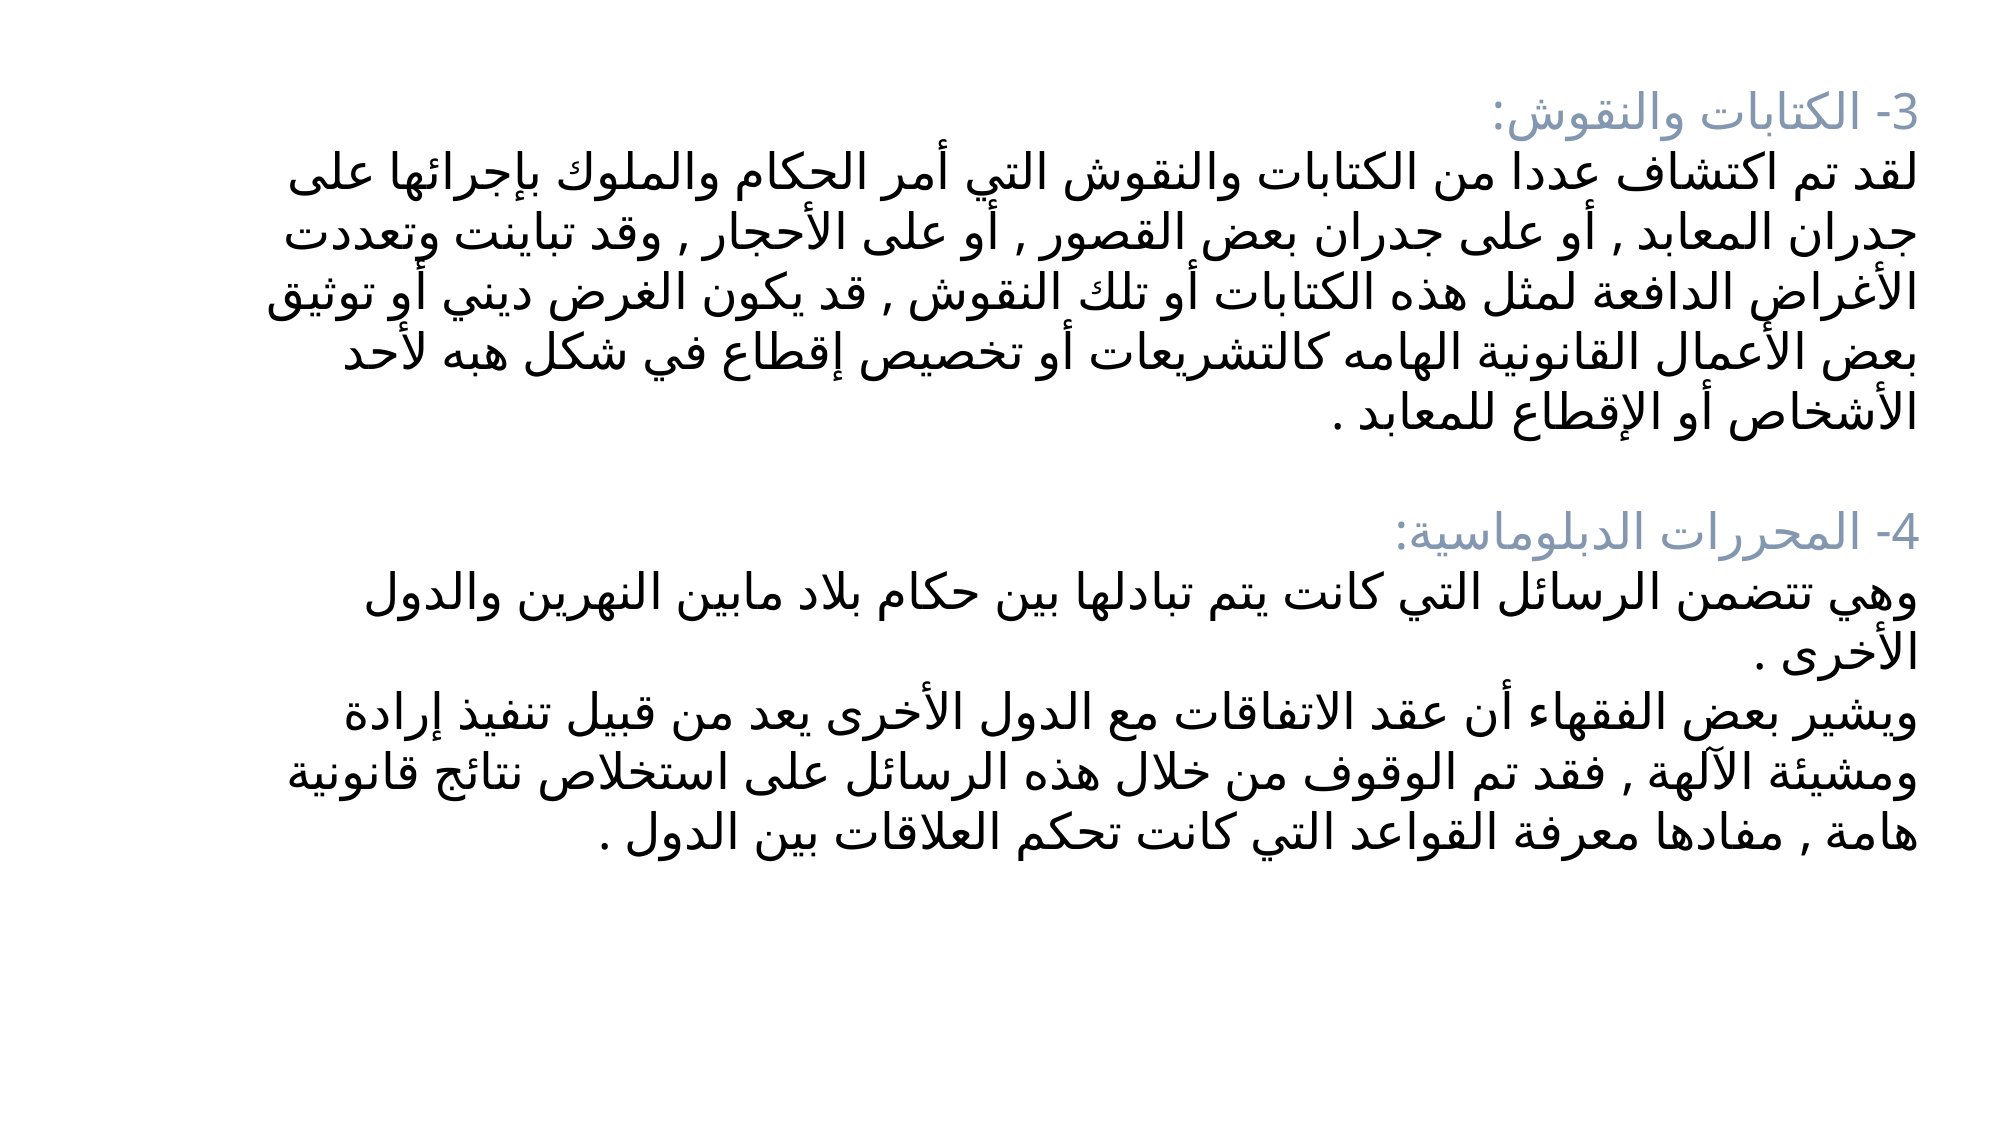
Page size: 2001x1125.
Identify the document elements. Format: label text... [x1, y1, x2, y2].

text_box 3- الكتابات والنقوش: لقد تم اكتشاف عددا من الكتابات والنقوش التي أمر الحكام والملوك بإجرائها على جدران المعابد , أو على جدران بعض القصور , أو على الأحجار , وقد تباينت وتعددت الأغراض الدافعة لمثل هذه الكتابات أو تلك النقوش , قد يكون الغرض ديني أو توثيق بعض الأعمال القانونية الهامه كالتشريعات أو تخصيص إقطاع في شكل هبه لأحد الأشخاص أو الإقطاع للمعابد . 4- المحررات الدبلوماسية: وهي تتضمن الرسائل التي كانت يتم تبادلها بين حكام بلاد مابين النهرين والدول الأخرى . ويشير بعض الفقهاء أن عقد الاتفاقات مع الدول الأخرى يعد من قبيل تنفيذ إرادة ومشيئة الآلهة , فقد تم الوقوف من خلال هذه الرسائل على استخلاص نتائج قانونية هامة , مفادها معرفة القواعد التي كانت تحكم العلاقات بين الدول . [173, 71, 1936, 1017]
